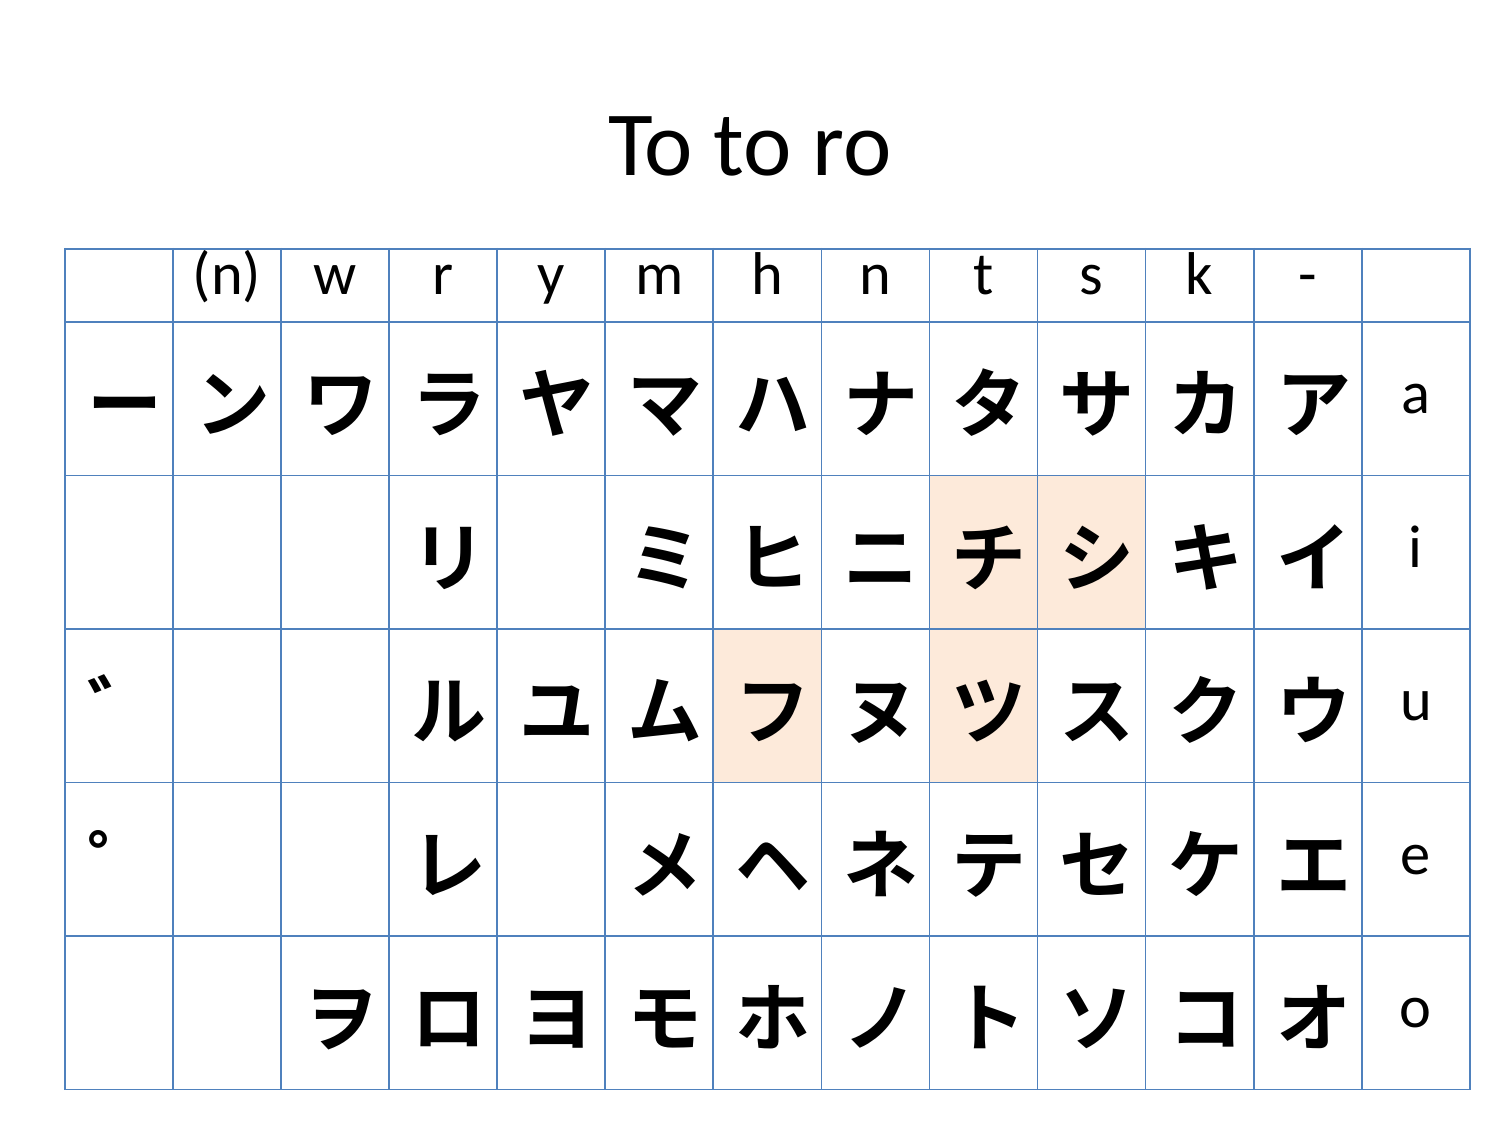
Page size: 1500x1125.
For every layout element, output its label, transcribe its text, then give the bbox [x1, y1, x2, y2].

table_cell セ [1038, 783, 1145, 935]
table_cell ア [1255, 323, 1361, 475]
table_cell フ [714, 630, 821, 782]
table_header m [606, 250, 712, 321]
table_cell レ [390, 783, 496, 935]
table_cell ル [390, 630, 496, 782]
table_cell マ [606, 323, 712, 475]
table_cell メ [606, 783, 712, 935]
table_cell [282, 783, 388, 935]
table_cell ク [1146, 630, 1253, 782]
table_cell [174, 476, 280, 628]
table_cell ソ [1038, 937, 1145, 1089]
table_header r [390, 250, 496, 321]
table_cell サ [1038, 323, 1145, 475]
table_cell エ [1255, 783, 1361, 935]
table_cell シ [1038, 476, 1145, 628]
table_cell カ [1146, 323, 1253, 475]
table_cell キ [1146, 476, 1253, 628]
title To to ro [75, 45, 1425, 233]
table_cell [66, 476, 172, 628]
table_header t [930, 250, 1037, 321]
table_cell o [1363, 937, 1469, 1089]
table_header - [1255, 250, 1361, 321]
table_cell ト [930, 937, 1037, 1089]
table_cell イ [1255, 476, 1361, 628]
table_cell a [1363, 323, 1469, 475]
table_cell モ [606, 937, 712, 1089]
table_header h [714, 250, 821, 321]
table_cell ロ [390, 937, 496, 1089]
table_cell ハ [714, 323, 821, 475]
table_cell [498, 476, 604, 628]
table_cell ヘ [714, 783, 821, 935]
table_cell [174, 630, 280, 782]
table_cell リ [390, 476, 496, 628]
table_cell ニ [822, 476, 929, 628]
table_cell [282, 476, 388, 628]
table_cell ワ [282, 323, 388, 475]
table_cell ヨ [498, 937, 604, 1089]
table_cell ウ [1255, 630, 1361, 782]
table_cell ン [174, 323, 280, 475]
table_cell ツ [930, 630, 1037, 782]
table_header k [1146, 250, 1253, 321]
table_header y [498, 250, 604, 321]
table_cell ノ [822, 937, 929, 1089]
table_cell u [1363, 630, 1469, 782]
table_cell タ [930, 323, 1037, 475]
table_cell チ [930, 476, 1037, 628]
table_cell [174, 937, 280, 1089]
table_header [66, 250, 172, 321]
table_cell [66, 937, 172, 1089]
table_cell オ [1255, 937, 1361, 1089]
table_cell テ [930, 783, 1037, 935]
table_cell ヲ [282, 937, 388, 1089]
table_cell ナ [822, 323, 929, 475]
table_cell ー [66, 323, 172, 475]
table_cell ホ [714, 937, 821, 1089]
table_cell ヤ [498, 323, 604, 475]
table_cell ユ [498, 630, 604, 782]
table_cell e [1363, 783, 1469, 935]
table_cell ミ [606, 476, 712, 628]
table_cell ネ [822, 783, 929, 935]
table_cell ケ [1146, 783, 1253, 935]
table_cell ヒ [714, 476, 821, 628]
table_cell ム [606, 630, 712, 782]
table_header w [282, 250, 388, 321]
table_cell ラ [390, 323, 496, 475]
table_cell ヌ [822, 630, 929, 782]
table_cell [282, 630, 388, 782]
table_header (n) [174, 250, 280, 321]
table_cell [174, 783, 280, 935]
table_header [1363, 250, 1469, 321]
table_cell ゛ [66, 630, 172, 782]
table_cell [498, 783, 604, 935]
table_header s [1038, 250, 1145, 321]
table_cell コ [1146, 937, 1253, 1089]
table_cell i [1363, 476, 1469, 628]
table_cell ス [1038, 630, 1145, 782]
table_cell ゜ [66, 783, 172, 935]
table_header n [822, 250, 929, 321]
